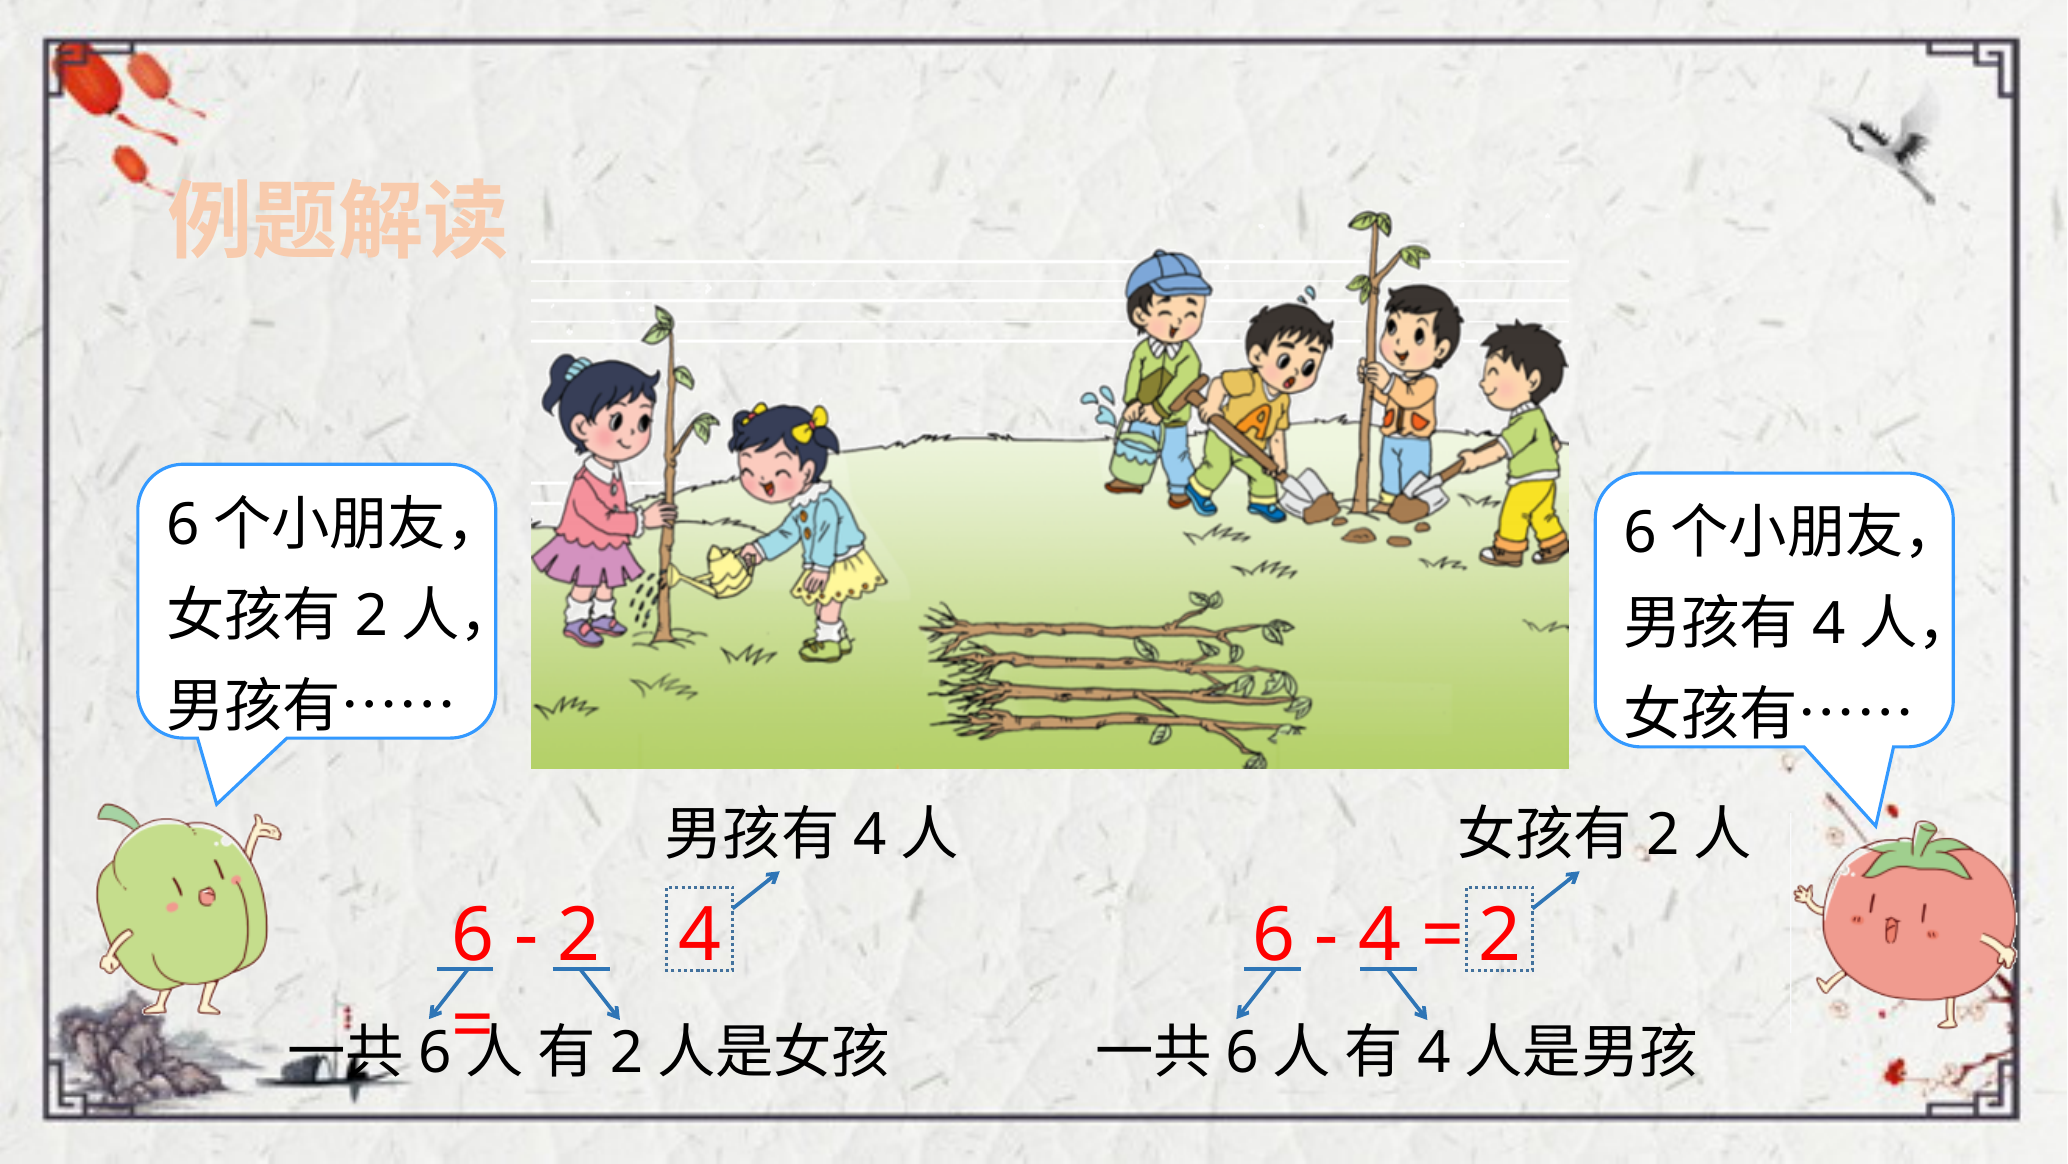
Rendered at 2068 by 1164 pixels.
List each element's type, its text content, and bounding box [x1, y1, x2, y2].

text_box 6 - 4 = [1237, 877, 1463, 983]
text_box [552, 968, 620, 1021]
text_box 6 - 2 = [496, 877, 676, 1006]
picture [0, 0, 2068, 1164]
text_box 有4人是男孩 [1330, 1006, 1713, 1092]
text_box [1465, 886, 1534, 971]
text_box [665, 886, 734, 971]
text_box 2 [1463, 877, 1532, 983]
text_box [1532, 871, 1580, 909]
text_box 例题解读 [152, 158, 525, 277]
text_box 4 [663, 877, 732, 983]
text_box 一共6人 [272, 1006, 522, 1092]
text_box 6 - 4 = [1532, 909, 1541, 983]
text_box 一共6人 [1079, 1006, 1330, 1092]
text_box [732, 871, 780, 909]
text_box 有2人是女孩 [522, 1006, 906, 1092]
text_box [1595, 473, 2024, 1034]
text_box 男孩有4人 [649, 788, 974, 874]
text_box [67, 464, 496, 1025]
text_box 女孩有2人 [1442, 788, 1595, 874]
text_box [1360, 968, 1428, 1021]
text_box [428, 968, 494, 1020]
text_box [1236, 968, 1301, 1020]
